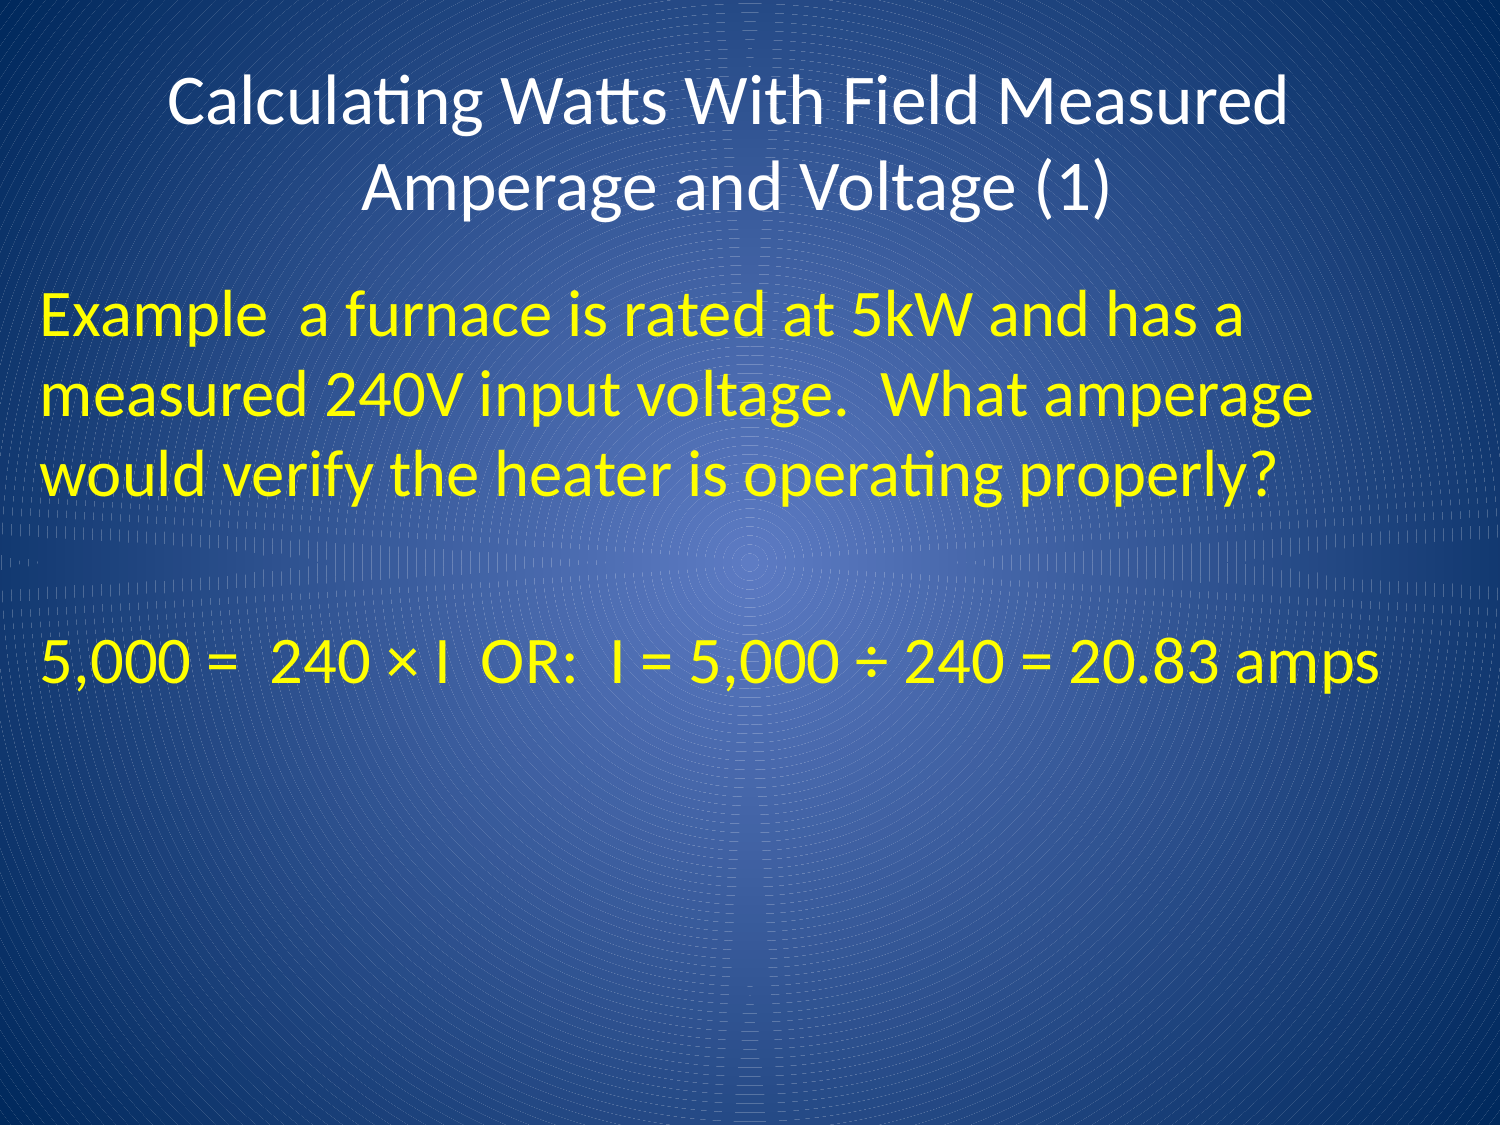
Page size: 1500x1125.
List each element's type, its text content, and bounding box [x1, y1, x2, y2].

title Calculating Watts With Field Measured Amperage and Voltage (1) [12, 45, 1463, 233]
list Example a furnace is rated at 5kW and has a measured 240V input voltage. What amperage would verify the heater is operating properly? 5,000 = 240 × I OR: I = 5,000 ÷ 240 = 20.83 amps [24, 262, 1463, 1005]
